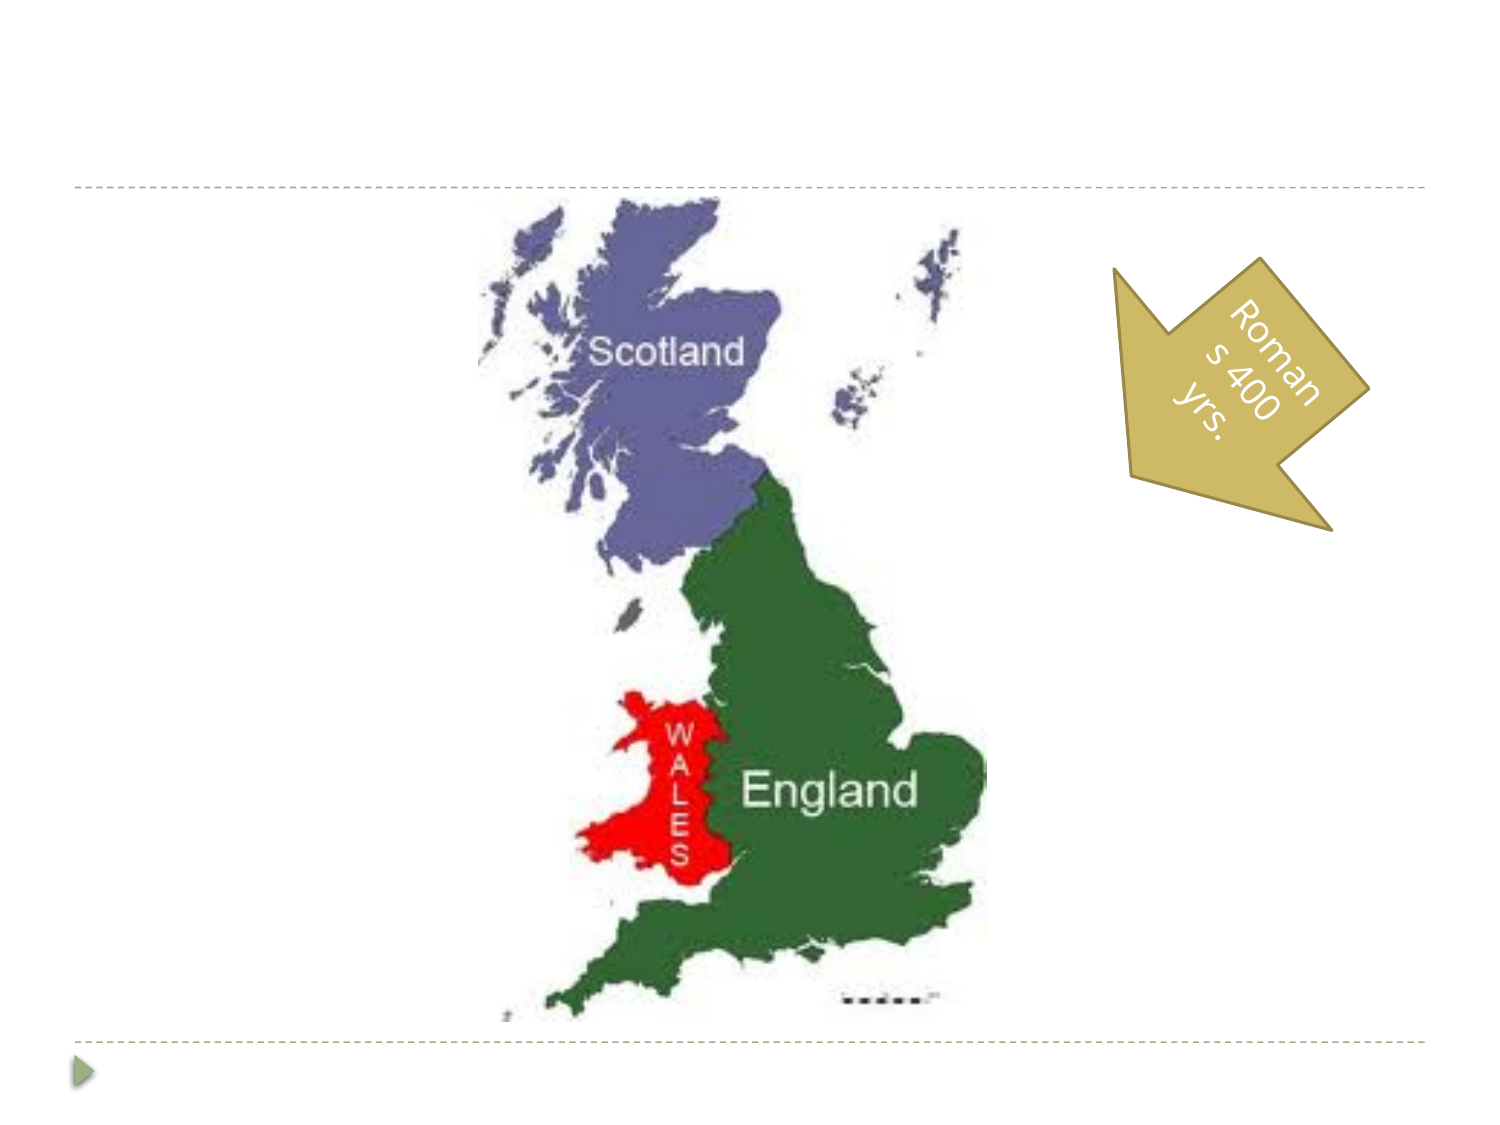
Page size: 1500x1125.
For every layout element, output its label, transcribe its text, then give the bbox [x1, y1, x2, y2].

text_box Romans 400 yrs. [1112, 256, 1371, 532]
picture [478, 196, 987, 1022]
